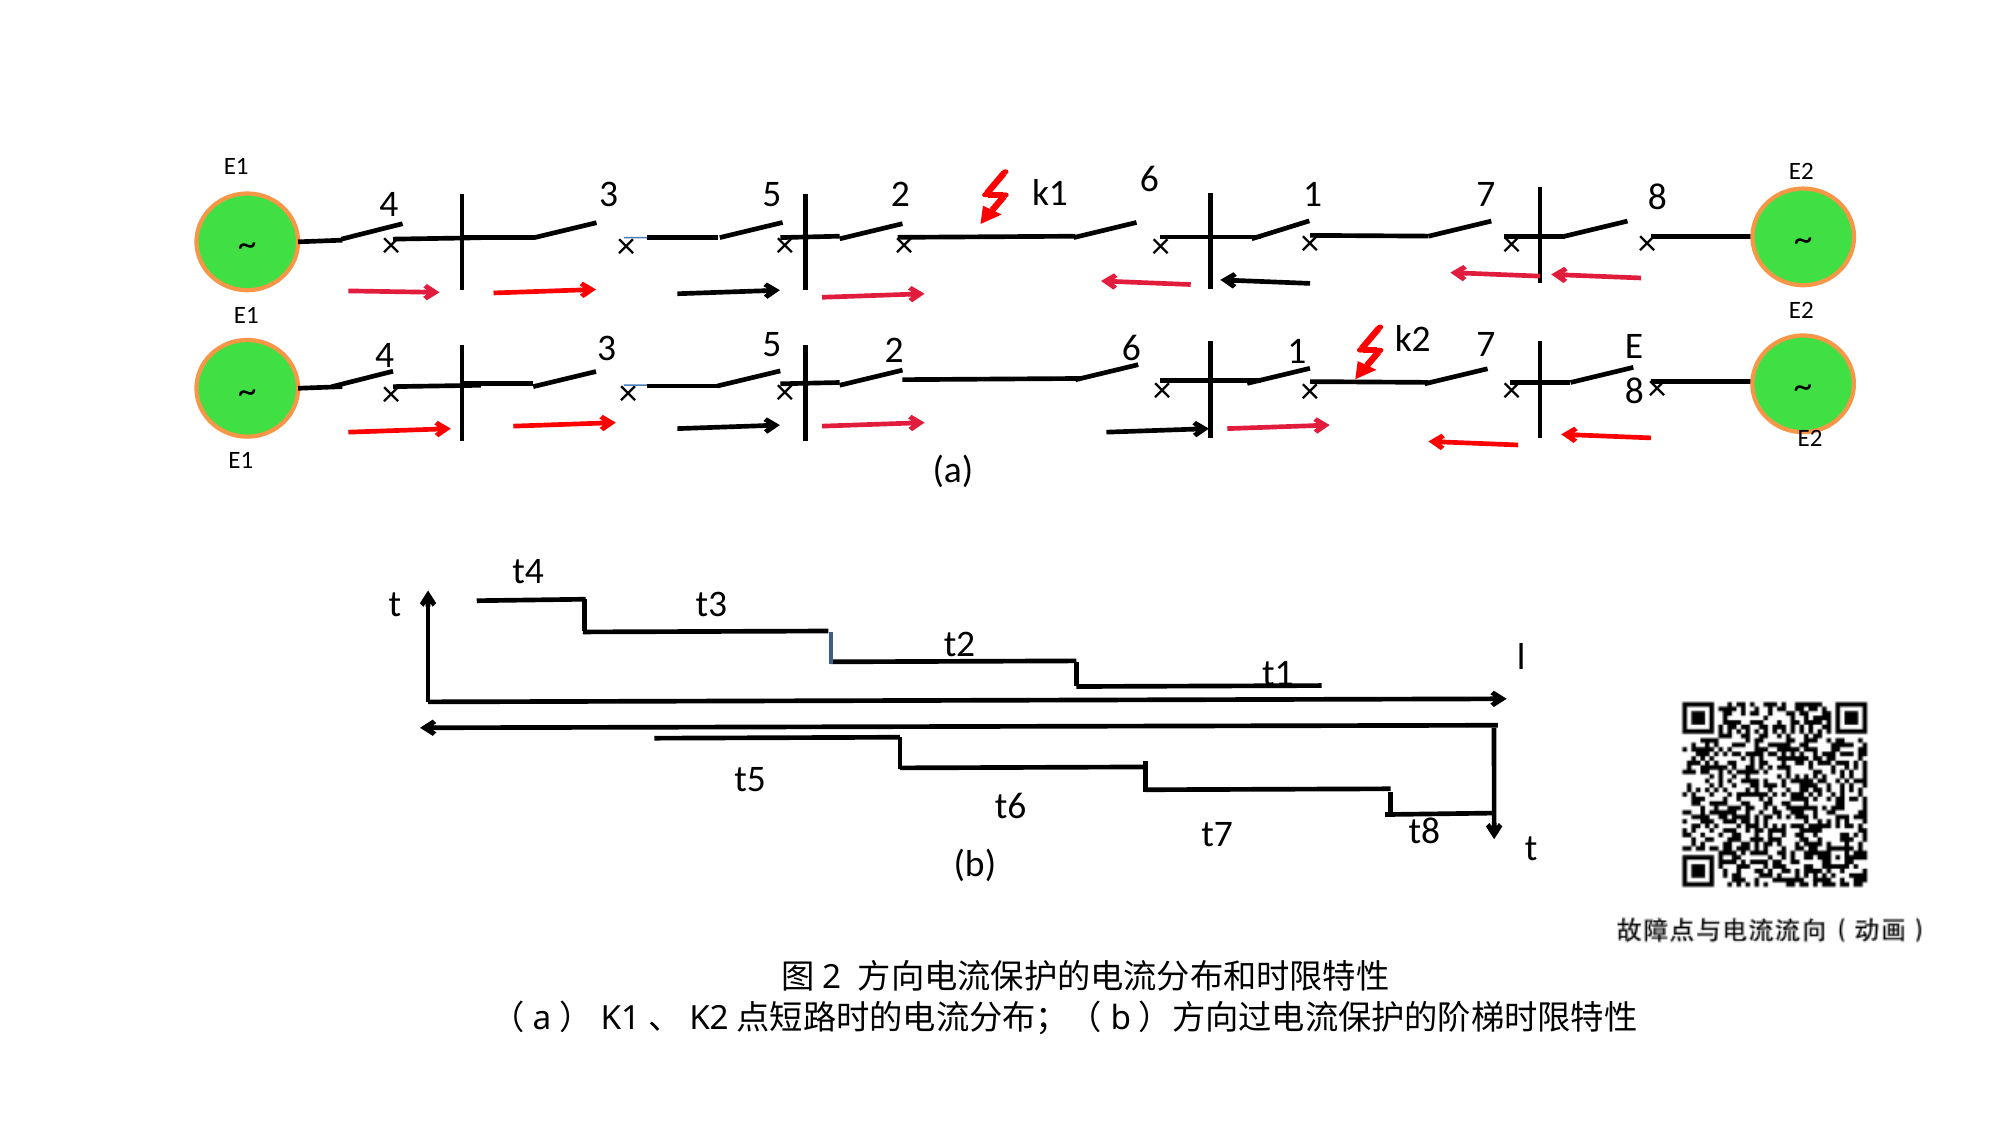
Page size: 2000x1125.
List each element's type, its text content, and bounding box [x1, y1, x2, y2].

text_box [196, 142, 1855, 499]
text_box 图2 方向电流保护的电流分布和时限特性 （a）K1、K2点短路时的电流分布；（b）方向过电流保护的阶梯时限特性 [476, 943, 1756, 1044]
picture [1602, 674, 1946, 963]
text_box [373, 538, 1549, 893]
